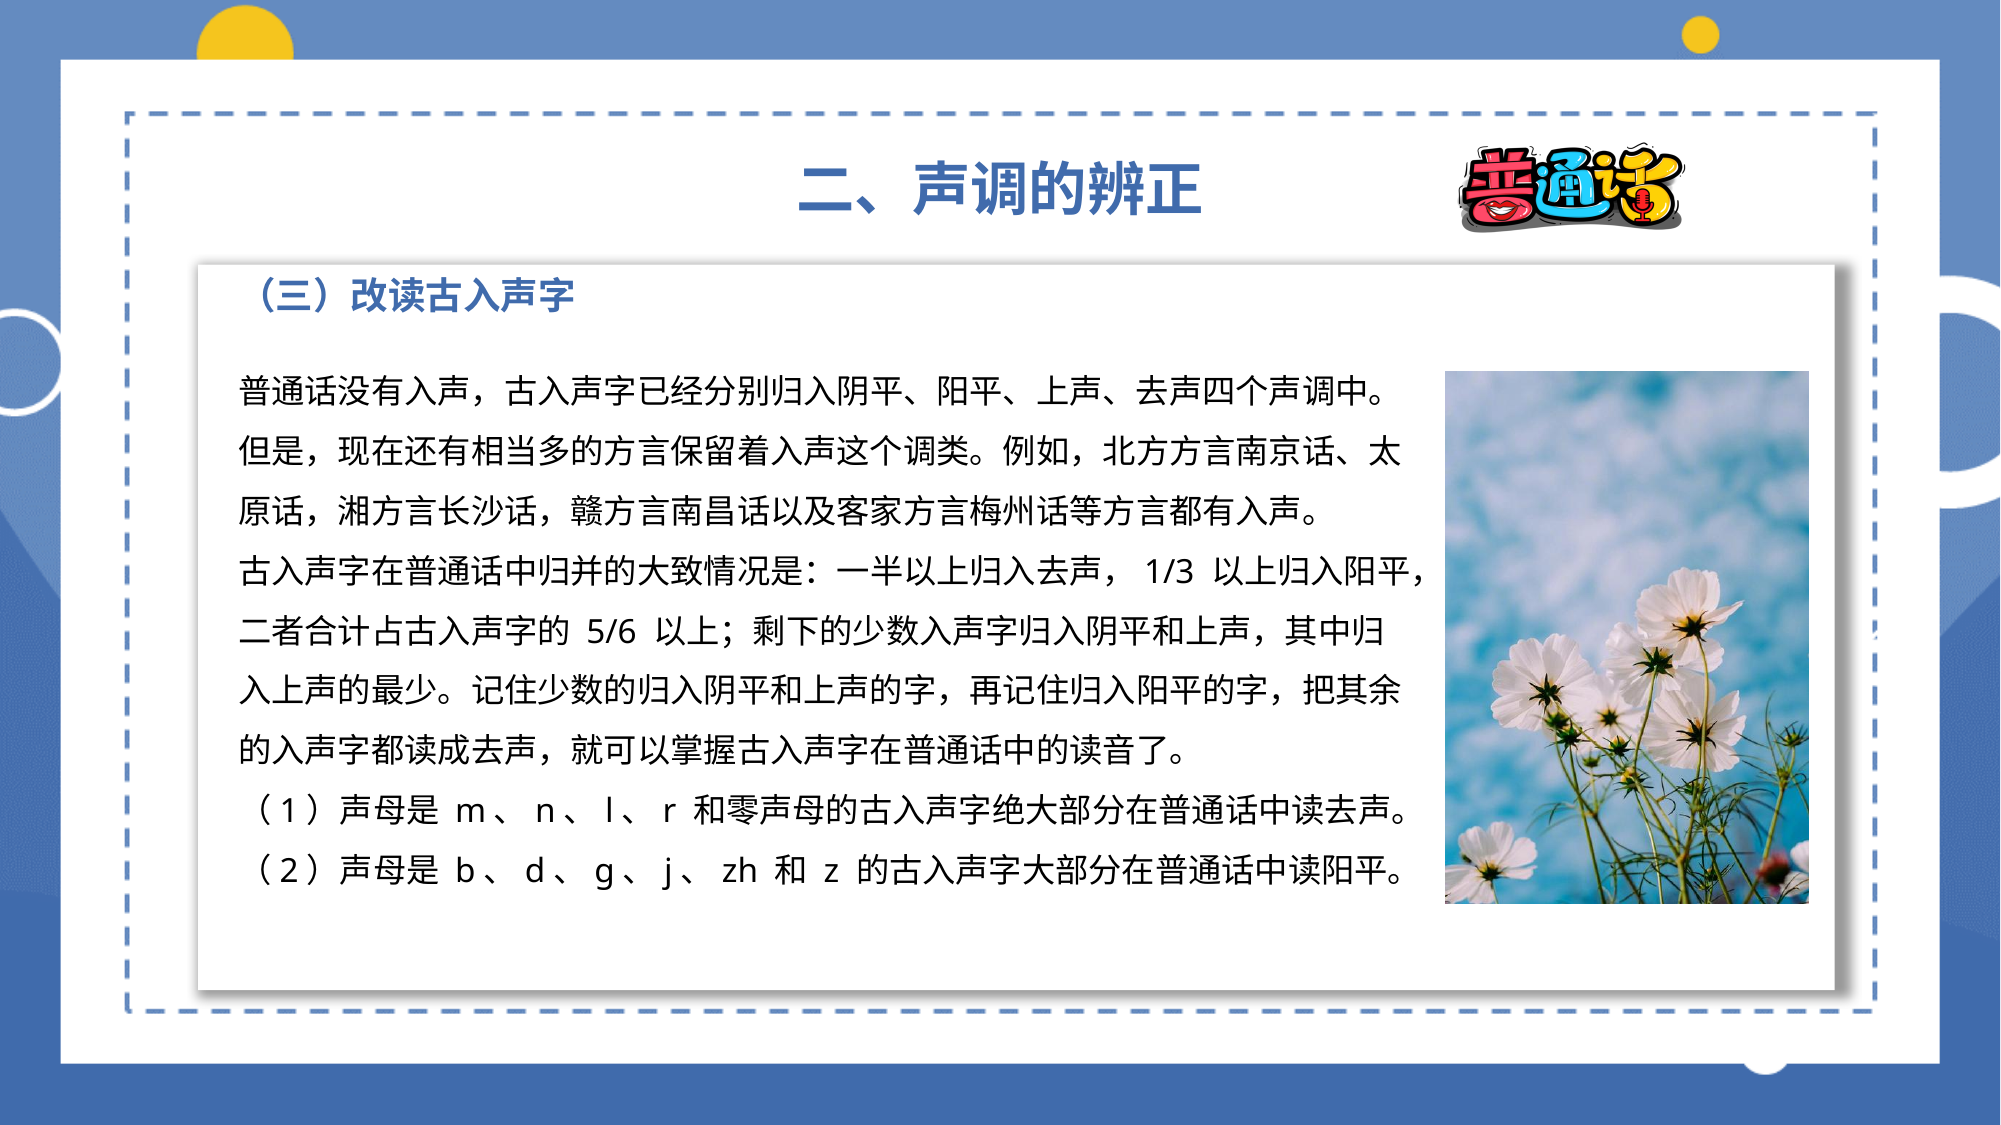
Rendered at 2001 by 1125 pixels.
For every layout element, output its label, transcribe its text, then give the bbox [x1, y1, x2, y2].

picture [0, 0, 2001, 1125]
text_box （三）改读古入声字 [223, 264, 659, 325]
text_box [198, 264, 1835, 991]
text_box 普通话没有入声，古入声字已经分别归入阴平、阳平、上声、去声四个声调中。但是，现在还有相当多的方言保留着入声这个调类。例如，北方方言南京话、太原话，湘方言长沙话，赣方言南昌话以及客家方言梅州话等方言都有入声。 古入声字在普通话中归并的大致情况是：一半以上归入去声，1/3 以上归入阳平，二者合计占古入声字的 5/6 以上；剩下的少数入声字归入阴平和上声，其中归入上声的最少。记住少数的归入阴平和上声的字，再记住归入阳平的字，把其余的入声字都读成去声，就可以掌握古入声字在普通话中的读音了。 （1）声母是 m、n、l、r 和零声母的古入声字绝大部分在普通话中读去声。 （2）声母是 b、d、g、j、zh 和 z 的古入声字大部分在普通话中读阳平。 [223, 342, 1428, 897]
text_box 二、声调的辨正 [781, 144, 1219, 230]
